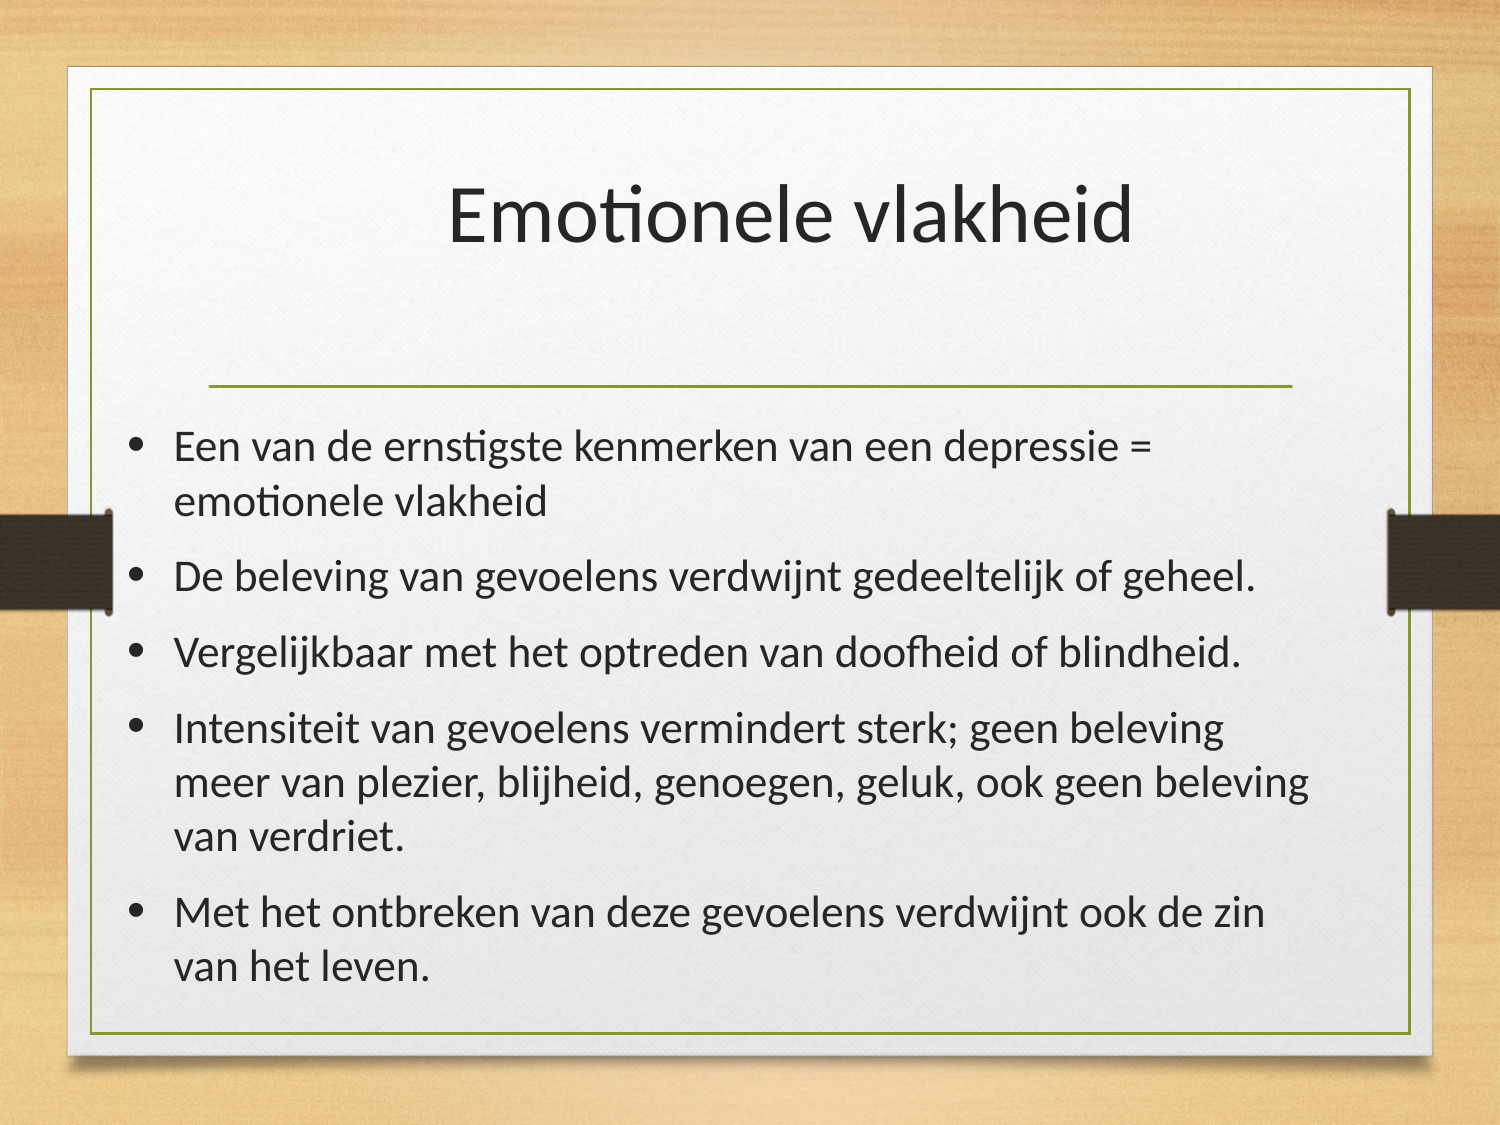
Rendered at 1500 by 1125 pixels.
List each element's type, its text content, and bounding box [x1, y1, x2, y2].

picture [0, 0, 1500, 1125]
list Een van de ernstigste kenmerken van een depressie = emotionele vlakheid De beleving van gevoelens verdwijnt gedeeltelijk of geheel. Vergelijkbaar met het optreden van doofheid of blindheid. Intensiteit van gevoelens vermindert sterk; geen beleving meer van plezier, blijheid, genoegen, geluk, ook geen beleving van verdriet. Met het ontbreken van deze gevoelens verdwijnt ook de zin van het leven. [112, 408, 1350, 1000]
title Emotionele vlakheid [234, 101, 1350, 316]
